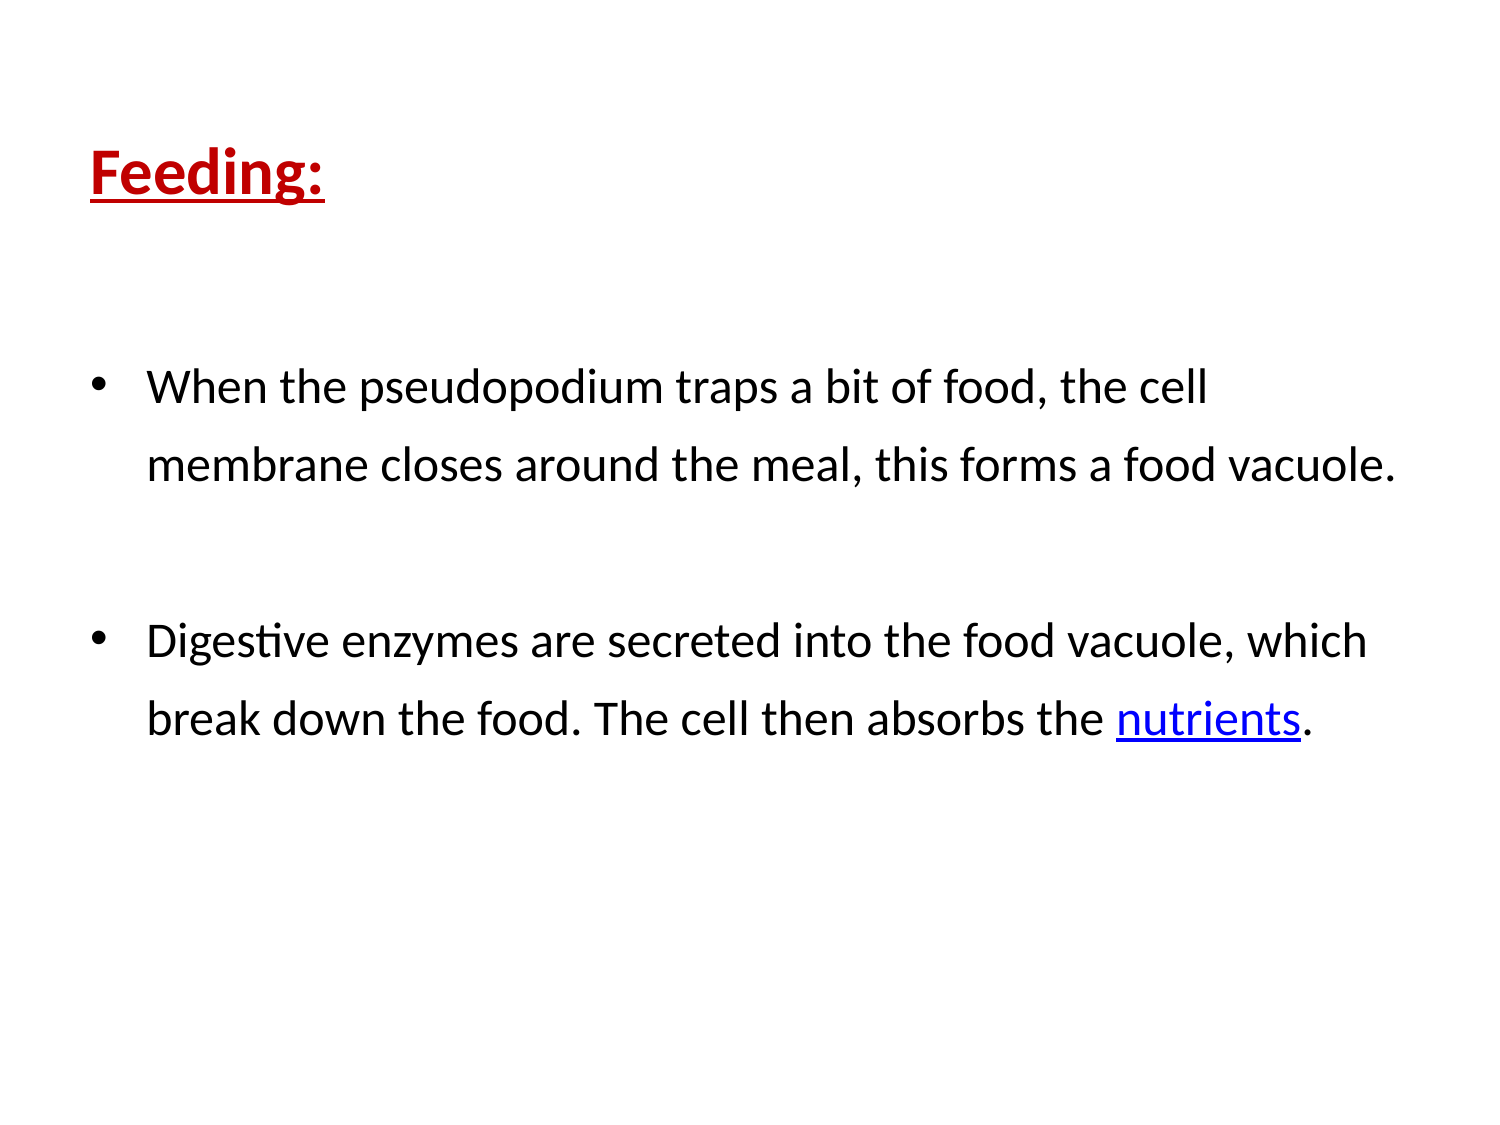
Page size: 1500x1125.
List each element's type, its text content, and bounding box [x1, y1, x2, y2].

list Feeding: When the pseudopodium traps a bit of food, the cell membrane closes around the meal, this forms a food vacuole. Digestive enzymes are secreted into the food vacuole, which break down the food. The cell then absorbs the nutrients. [75, 96, 1425, 839]
